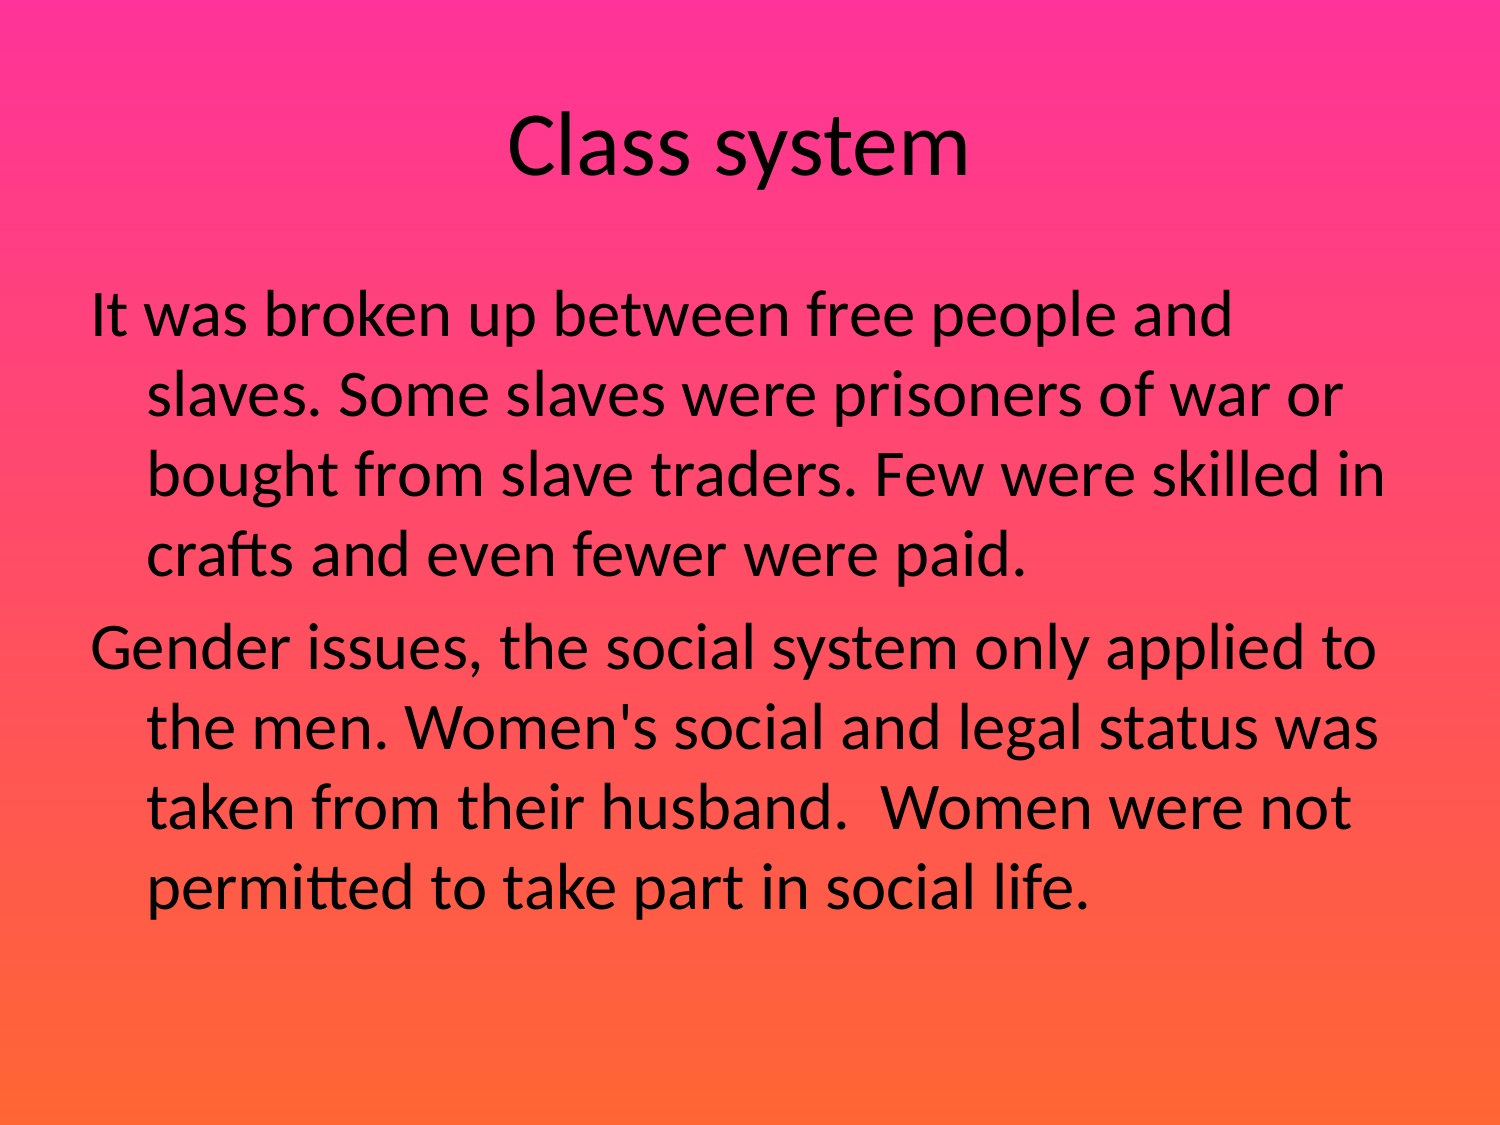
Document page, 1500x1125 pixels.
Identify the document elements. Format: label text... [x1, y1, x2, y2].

list It was broken up between free people and slaves. Some slaves were prisoners of war or bought from slave traders. Few were skilled in crafts and even fewer were paid. Gender issues, the social system only applied to the men. Women's social and legal status was taken from their husband. Women were not permitted to take part in social life. [75, 262, 1425, 1005]
title Class system [75, 45, 1425, 233]
